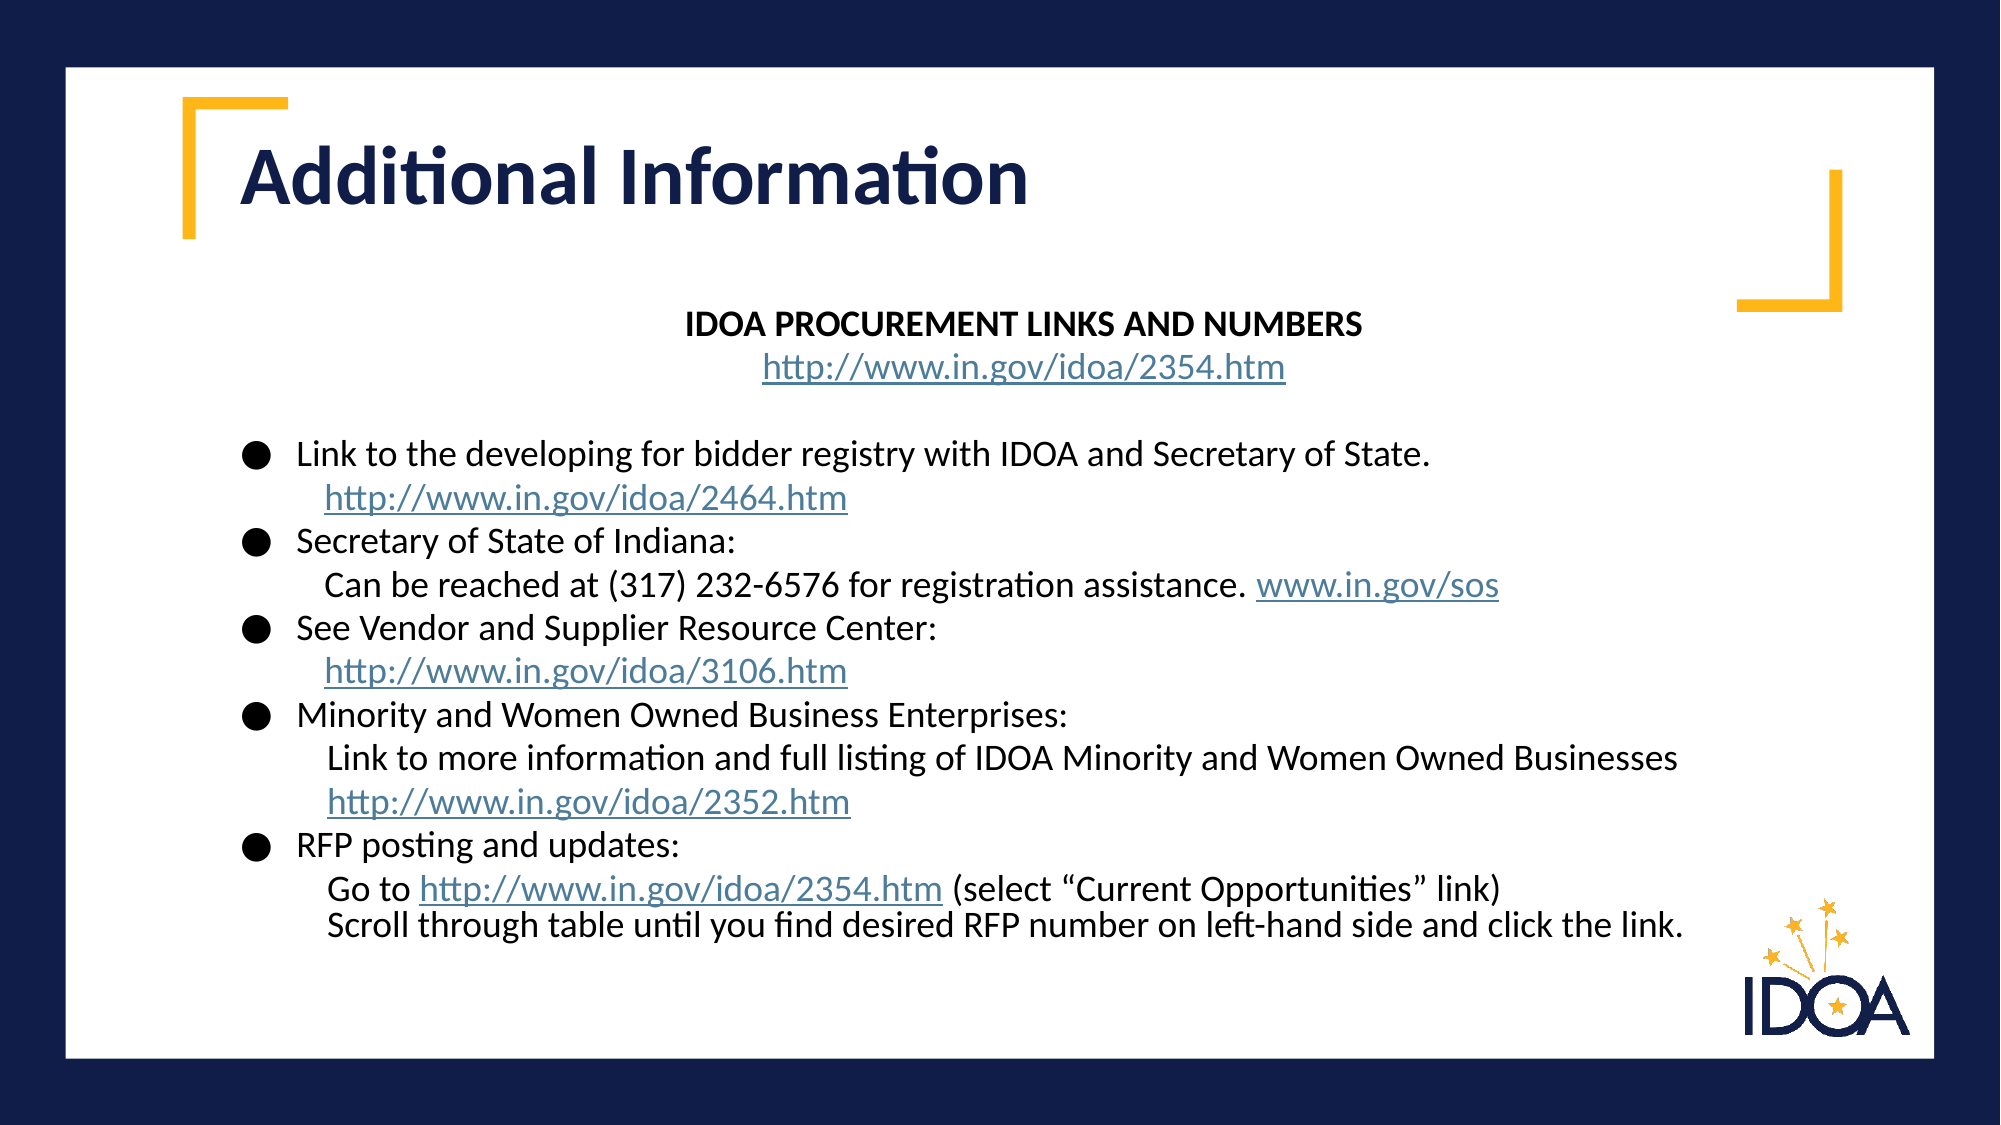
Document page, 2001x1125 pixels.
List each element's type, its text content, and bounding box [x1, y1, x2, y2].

list IDOA PROCUREMENT LINKS AND NUMBERS http://www.in.gov/idoa/2354.htm Link to the developing for bidder registry with IDOA and Secretary of State. http://www.in.gov/idoa/2464.htm Secretary of State of Indiana: Can be reached at (317) 232-6576 for registration assistance. www.in.gov/sos See Vendor and Supplier Resource Center: http://www.in.gov/idoa/3106.htm Minority and Women Owned Business Enterprises: Link to more information and full listing of IDOA Minority and Women Owned Businesses http://www.in.gov/idoa/2352.htm RFP posting and updates: Go to http://www.in.gov/idoa/2354.htm (select “Current Opportunities” link) Scroll through table until you find desired RFP number on left-hand side and click the link. [225, 299, 1824, 1028]
picture [1702, 857, 1959, 1114]
title Additional Information [225, 126, 1800, 263]
